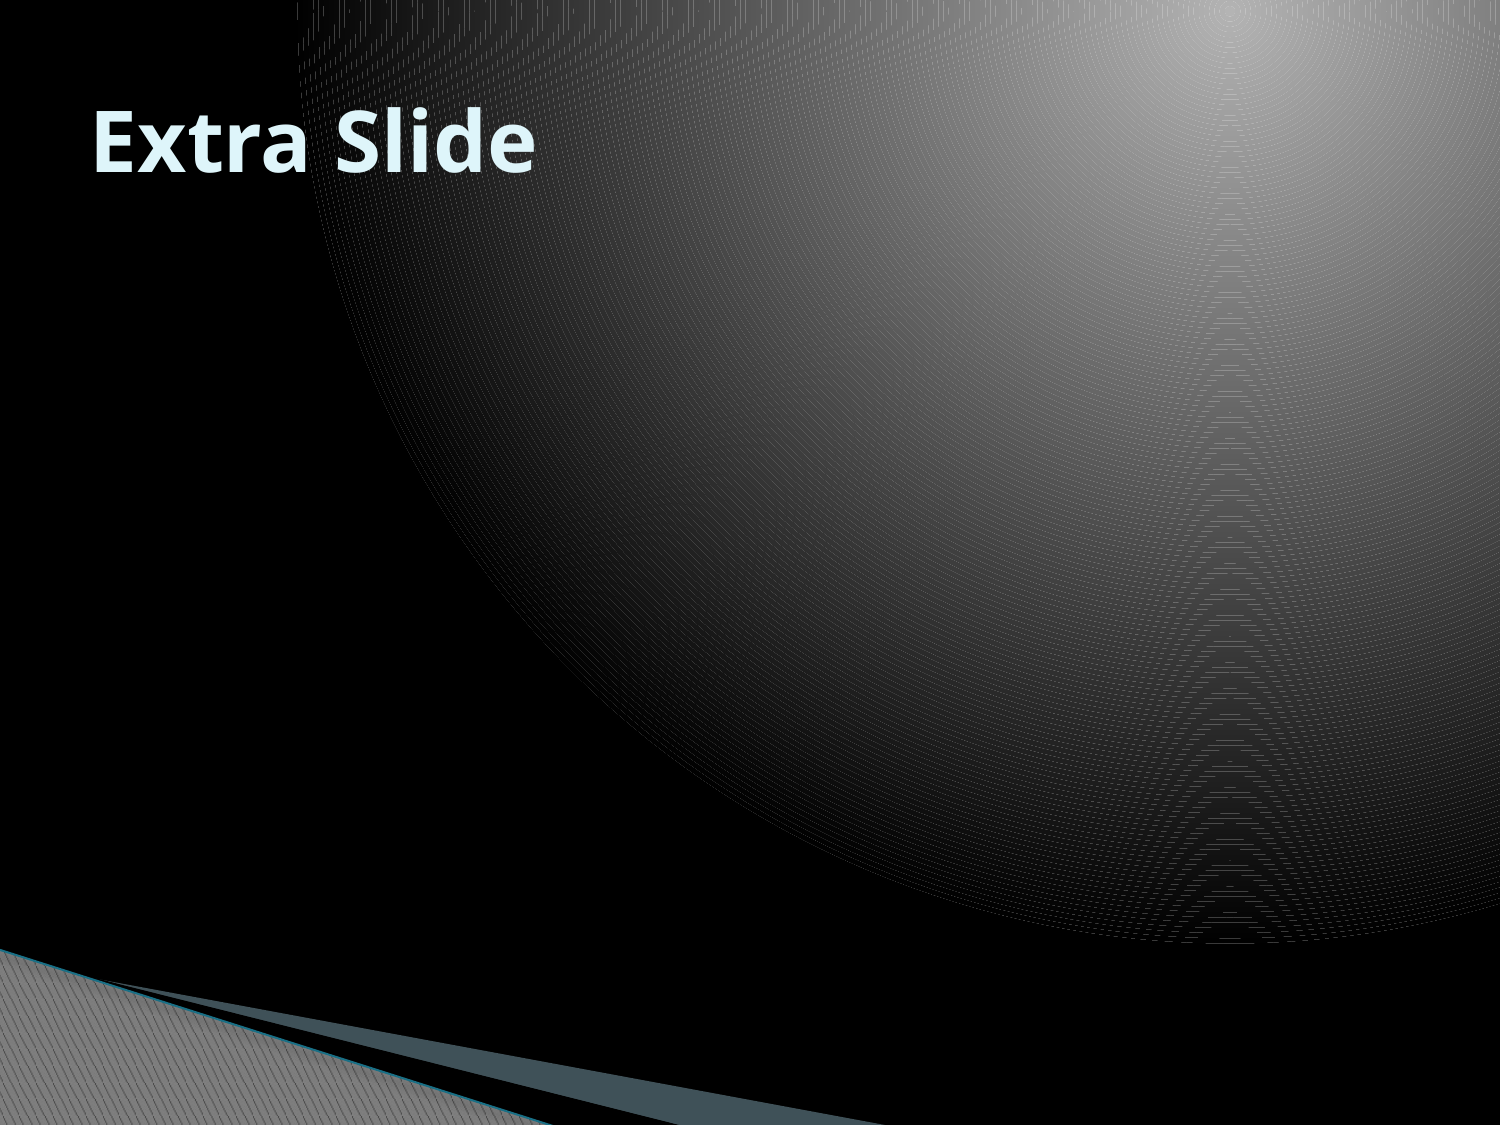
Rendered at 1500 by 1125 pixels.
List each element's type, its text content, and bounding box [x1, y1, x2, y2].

title Extra Slide [75, 45, 1425, 233]
picture [0, 952, 543, 1125]
